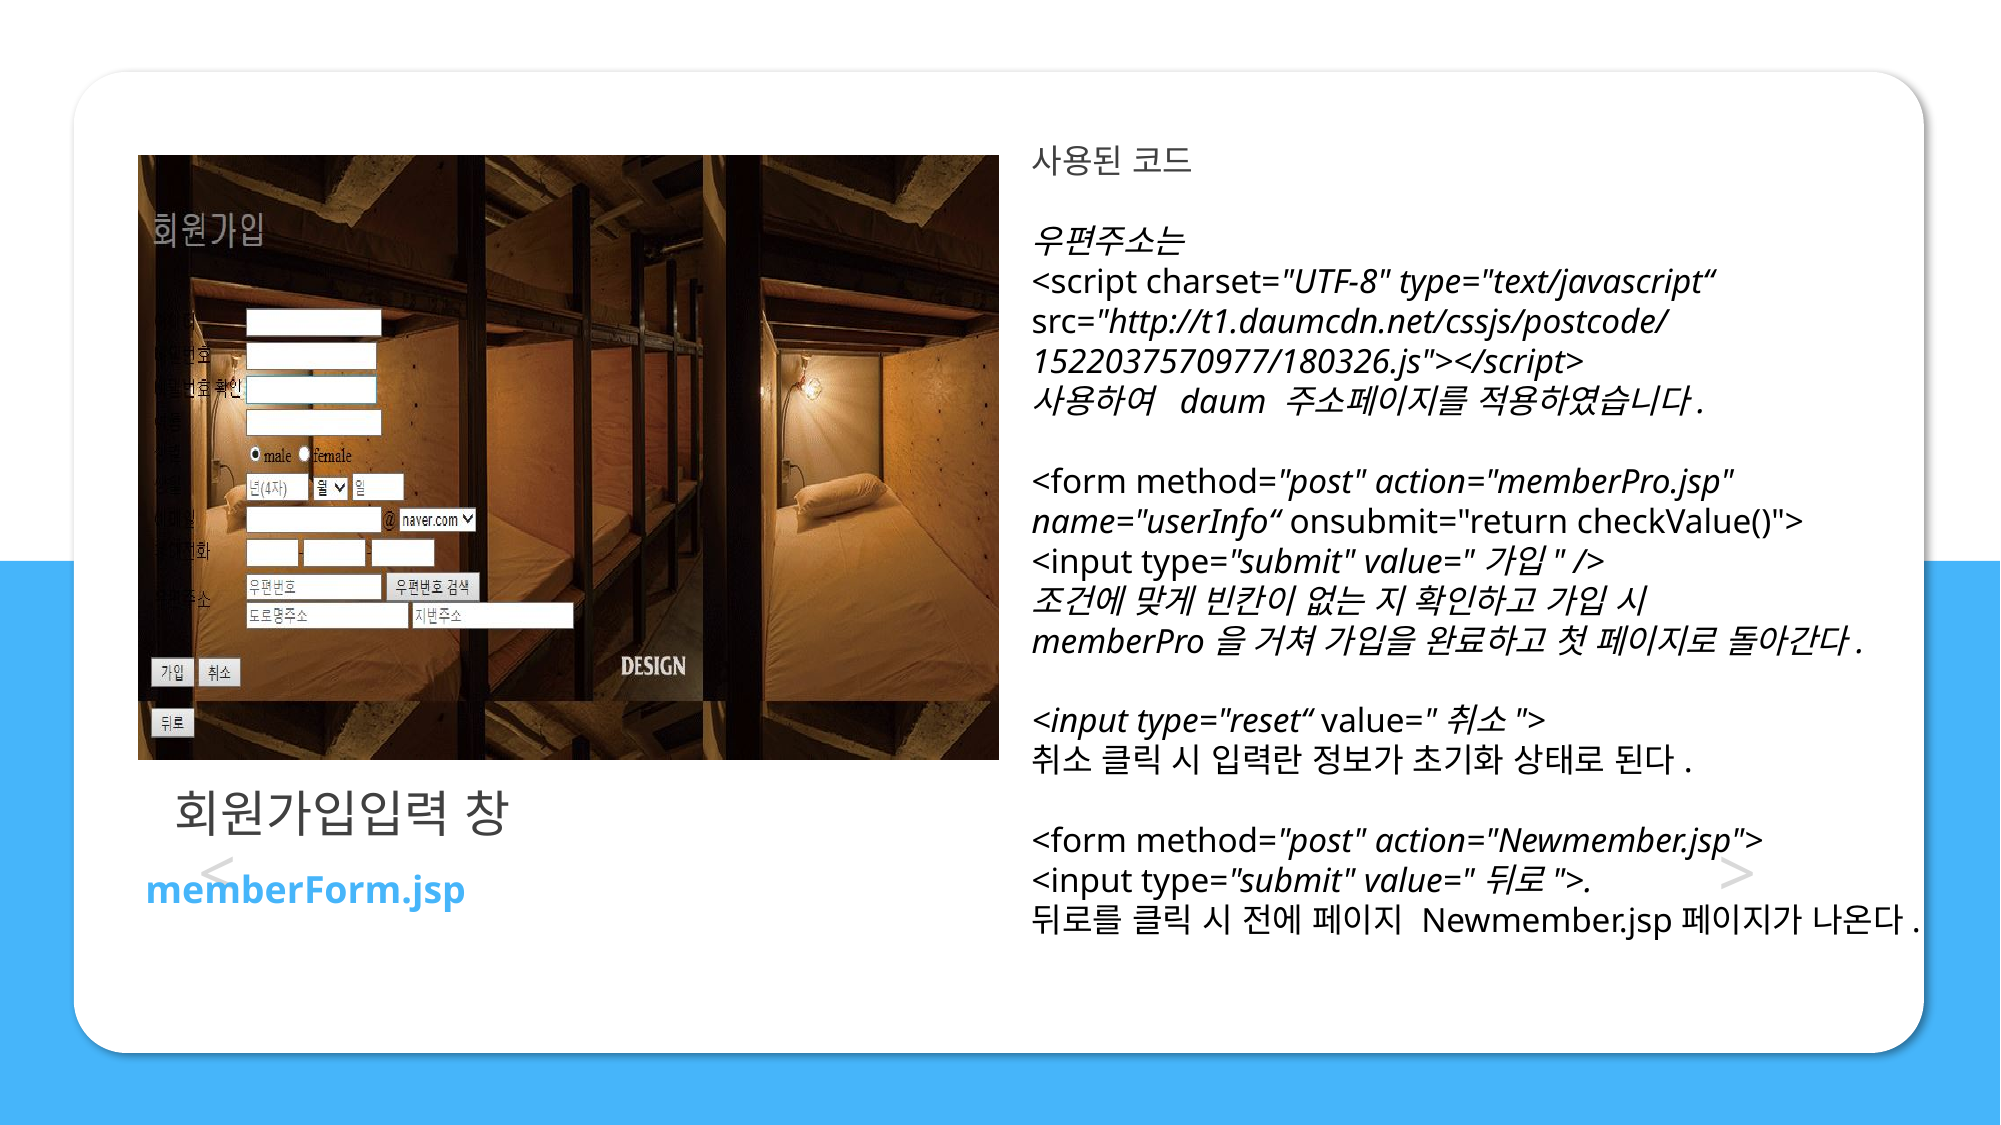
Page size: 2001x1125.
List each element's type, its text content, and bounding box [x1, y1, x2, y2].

text_box 회원가입입력 창 [159, 775, 526, 851]
text_box [0, 560, 2000, 1125]
text_box 사용된 코드 우편주소는 <script charset="UTF-8" type="text/javascript“ src="http://t1.daumcdn.net/cssjs/postcode/1522037570977/180326.js"></script> 사용하여 daum 주소페이지를 적용하였습니다. <form method="post" action="memberPro.jsp" name="userInfo“ onsubmit="return checkValue()"> <input type="submit" value="가입" /> 조건에 맞게 빈칸이 없는 지 확인하고 가입 시 memberPro을 거쳐 가입을 완료하고 첫 페이지로 돌아간다. <input type="reset“ value="취소"> 취소 클릭 시 입력란 정보가 초기화 상태로 된다. <form method="post" action="Newmember.jsp"> <input type="submit" value="뒤로">. 뒤로를 클릭 시 전에 페이지 Newmember.jsp페이지가 나온다. [1016, 133, 2000, 987]
text_box memberForm.jsp [130, 859, 482, 919]
picture [138, 155, 999, 760]
text_box < [183, 851, 252, 859]
text_box [72, 70, 1925, 1054]
